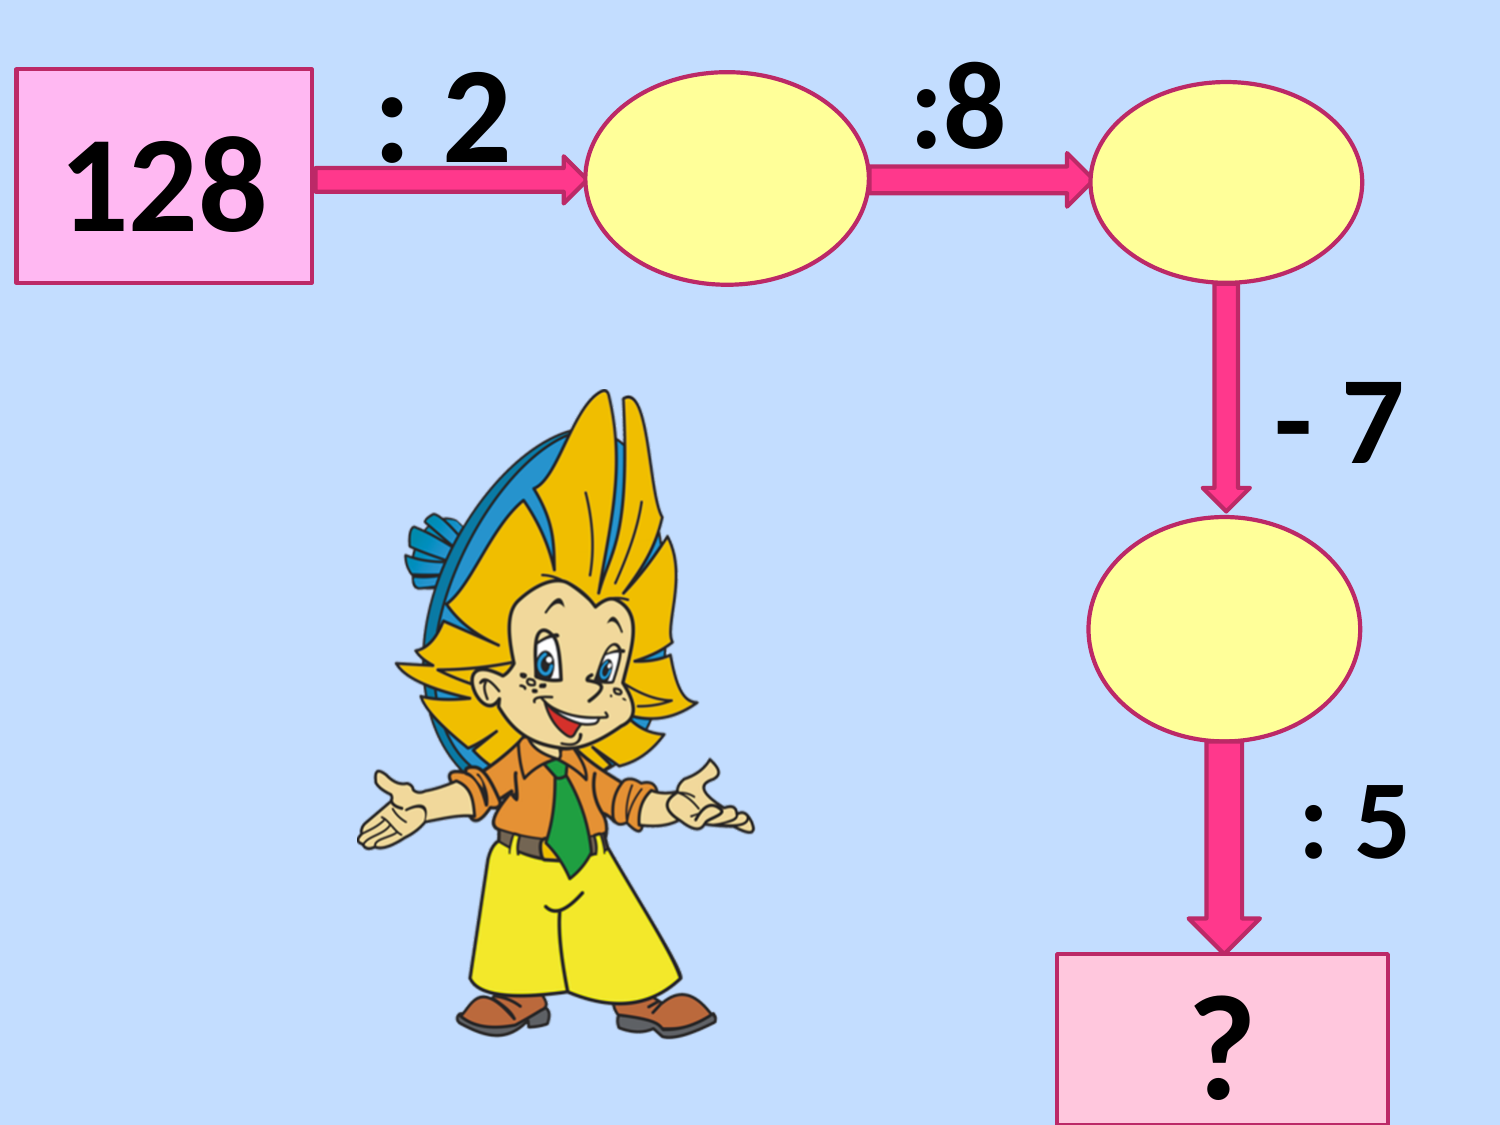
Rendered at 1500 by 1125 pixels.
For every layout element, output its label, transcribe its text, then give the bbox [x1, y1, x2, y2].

text_box - 7 [1260, 331, 1500, 497]
text_box : 5 [1283, 738, 1437, 889]
text_box [528, 154, 583, 206]
text_box [583, 70, 870, 287]
text_box [1086, 514, 1363, 743]
text_box 128 [14, 67, 314, 285]
text_box : 2 [359, 17, 528, 198]
picture [356, 389, 756, 1040]
text_box [1088, 79, 1365, 285]
text_box [313, 165, 359, 194]
text_box [1200, 281, 1252, 514]
text_box [867, 151, 1089, 209]
text_box :8 [894, 15, 1022, 181]
text_box ? [1055, 952, 1390, 1125]
text_box [1186, 739, 1262, 952]
